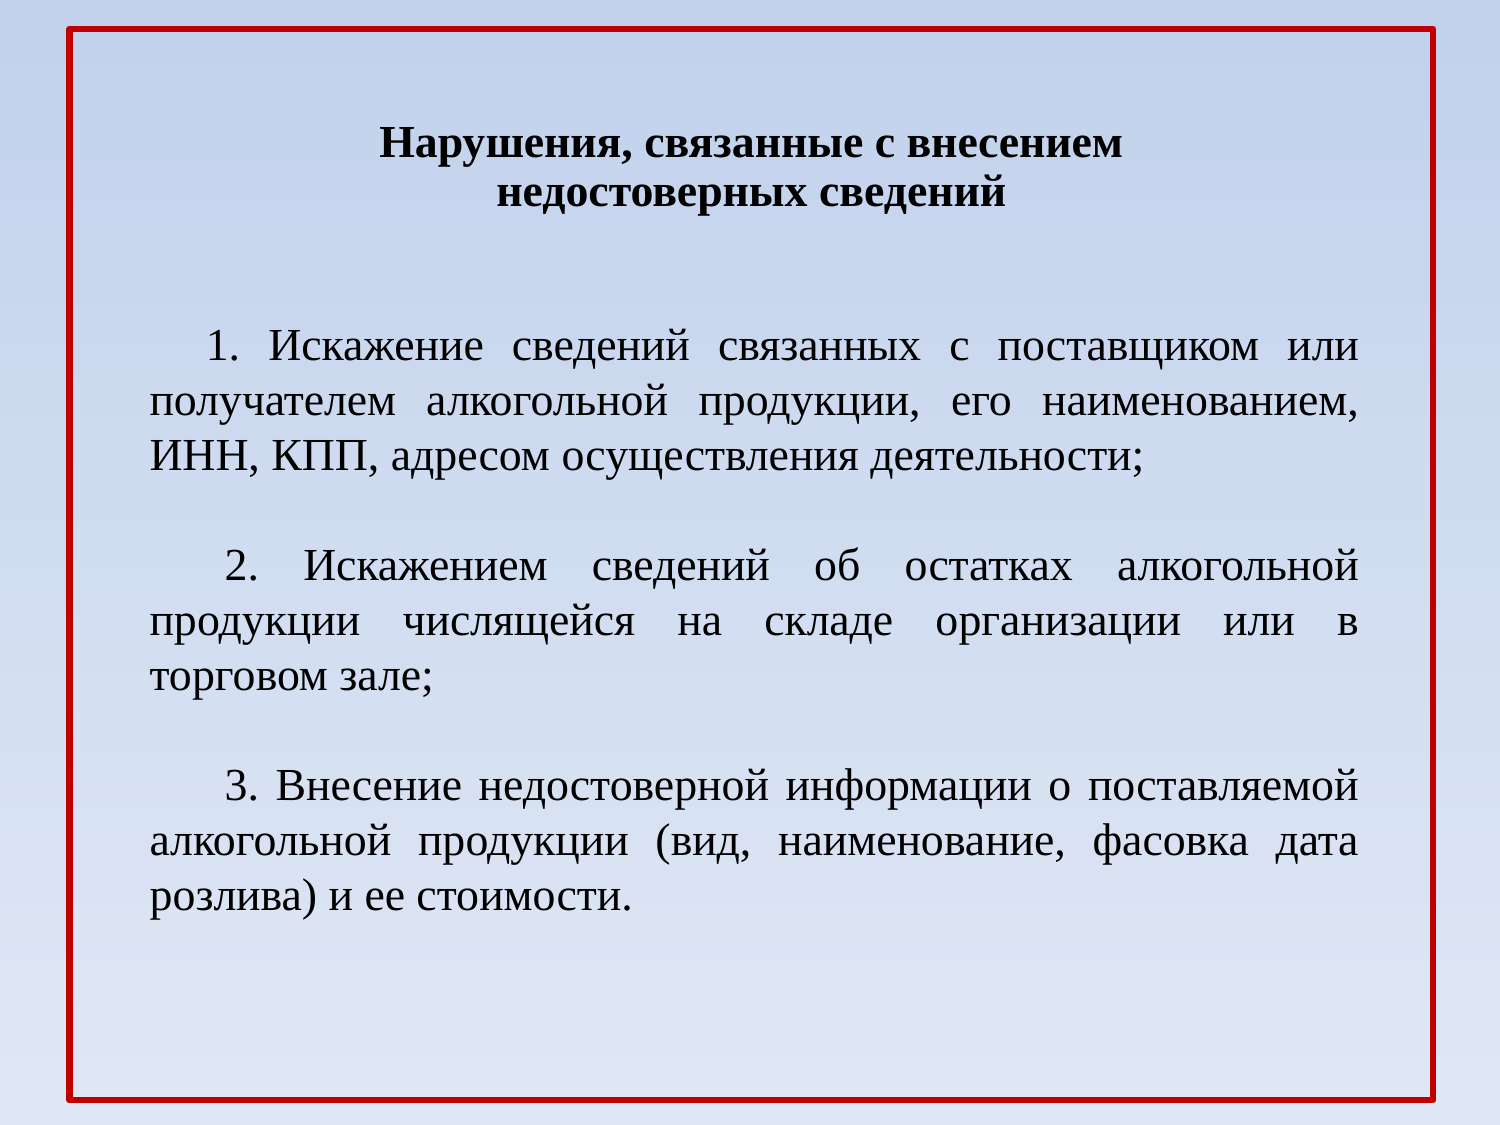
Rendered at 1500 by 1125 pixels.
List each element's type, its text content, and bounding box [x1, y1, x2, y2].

text_box Нарушения, связанные с внесением недостоверных сведений [232, 110, 1271, 224]
text_box 1. Искажение сведений связанных с поставщиком или получателем алкогольной продукции, его наименованием, ИНН, КПП, адресом осуществления деятельности; 2. Искажением сведений об остатках алкогольной продукции числящейся на складе организации или в торговом зале; 3. Внесение недостоверной информации о поставляемой алкогольной продукции (вид, наименование, фасовка дата розлива) и ее стоимости. [134, 89, 1375, 1035]
text_box [67, 27, 1435, 1102]
